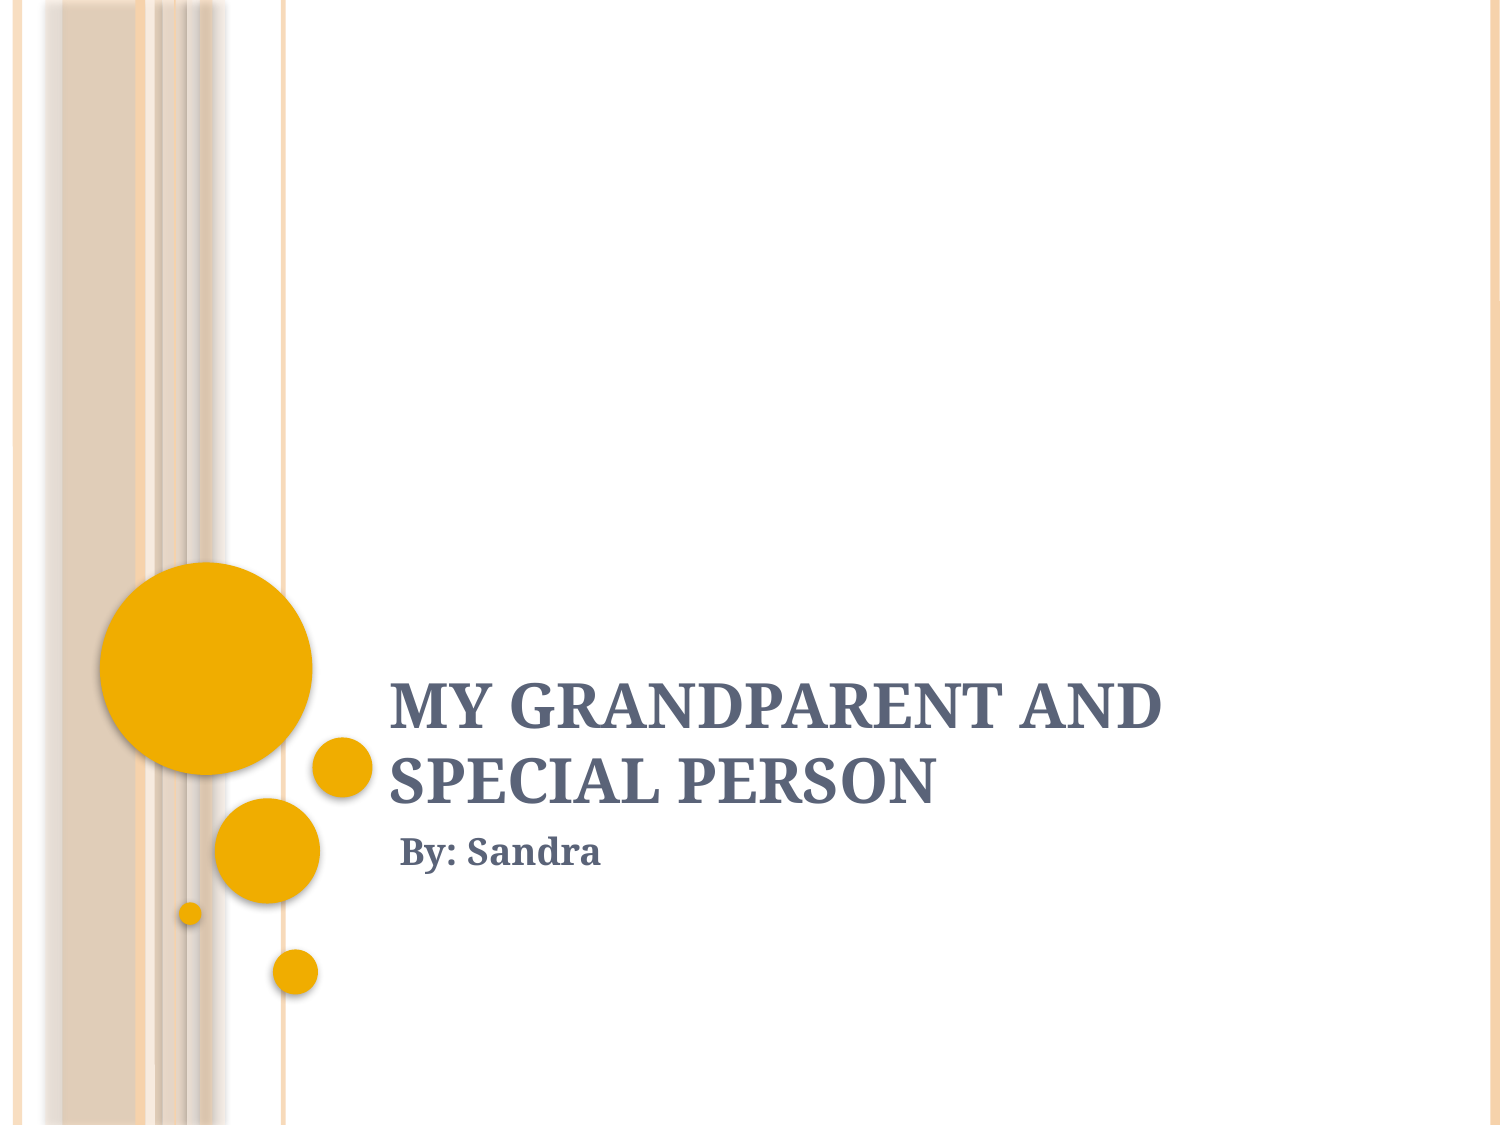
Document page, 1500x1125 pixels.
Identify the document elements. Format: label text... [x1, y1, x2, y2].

title My Grandparent and special person [375, 512, 1388, 820]
subtitle By: Sandra [375, 820, 1388, 1046]
